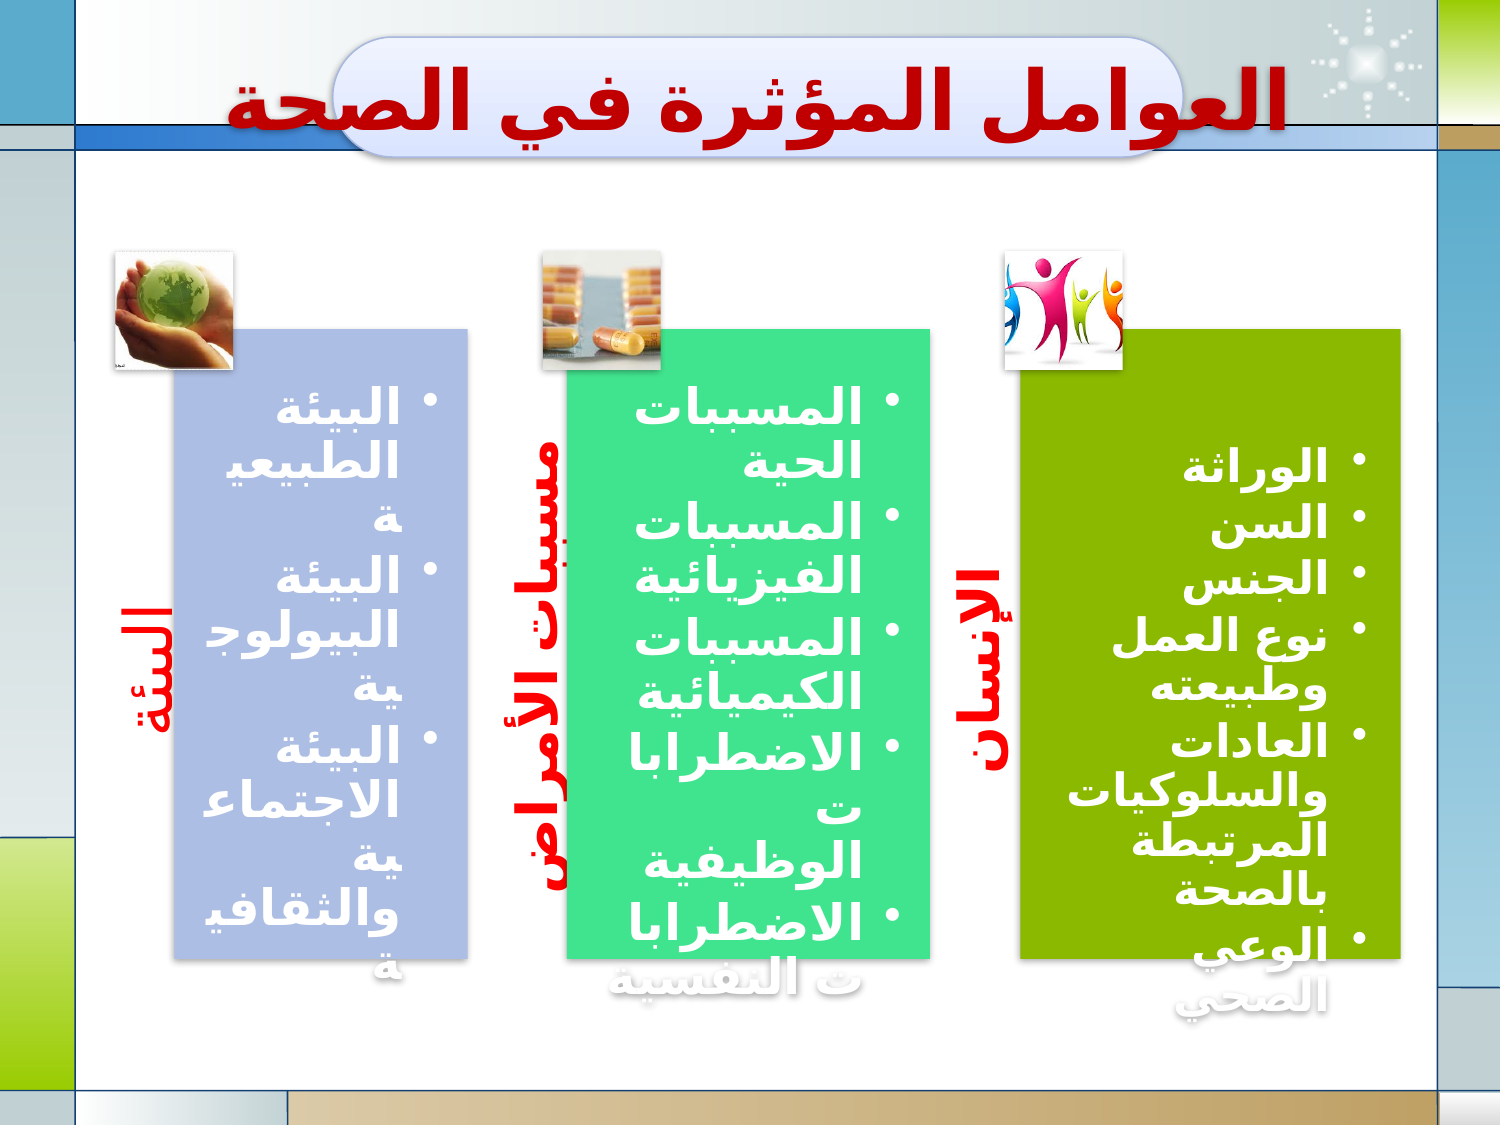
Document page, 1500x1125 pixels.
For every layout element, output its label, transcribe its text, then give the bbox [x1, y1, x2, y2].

text_box العوامل المؤثرة في الصحة [331, 36, 1184, 158]
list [99, 201, 1417, 1009]
